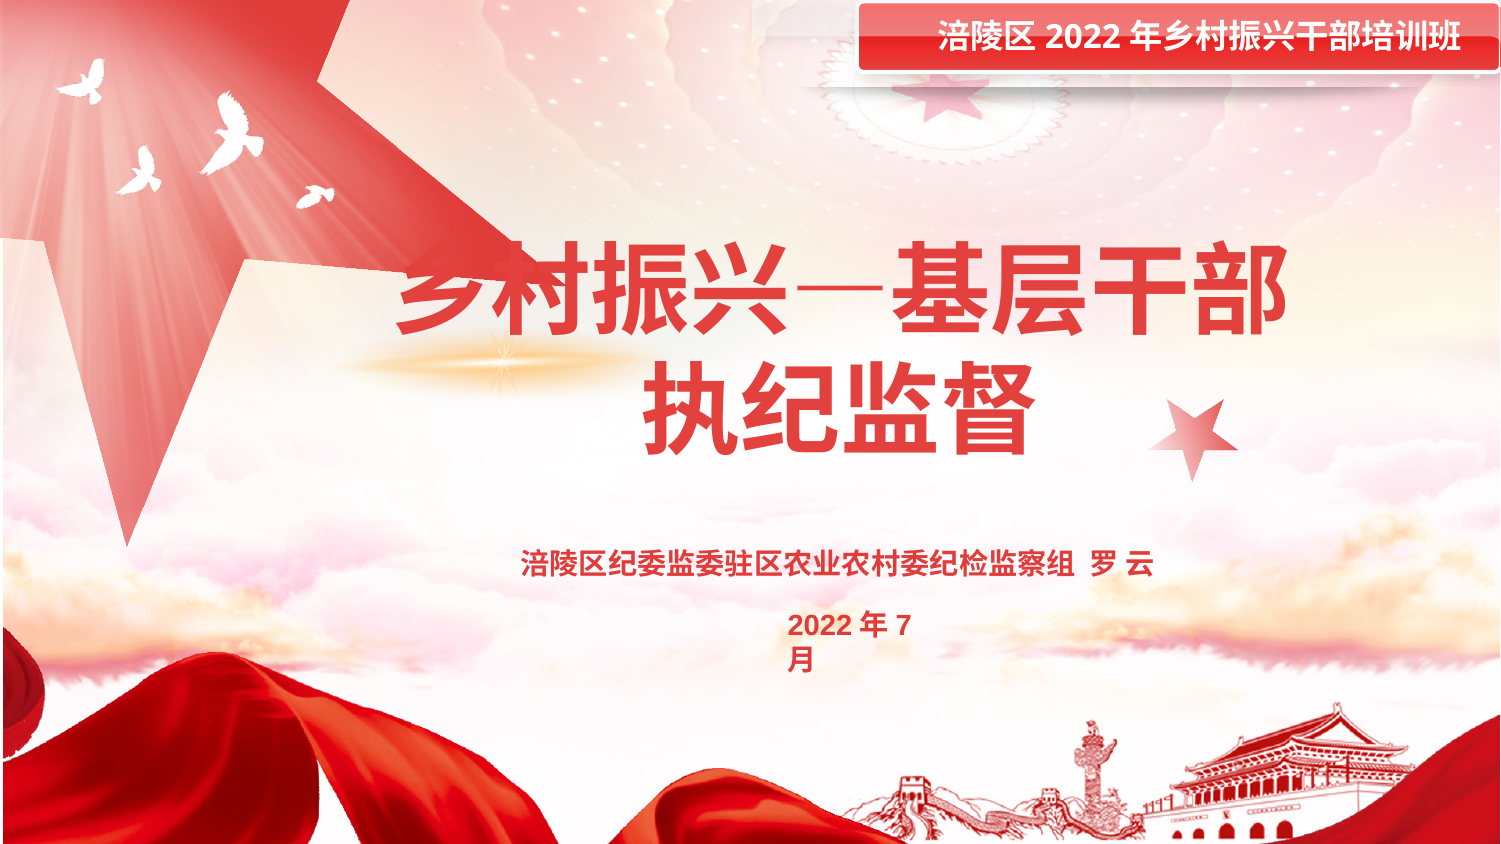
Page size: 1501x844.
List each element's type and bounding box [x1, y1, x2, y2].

text_box [751, 0, 1501, 120]
picture [0, 0, 1501, 844]
